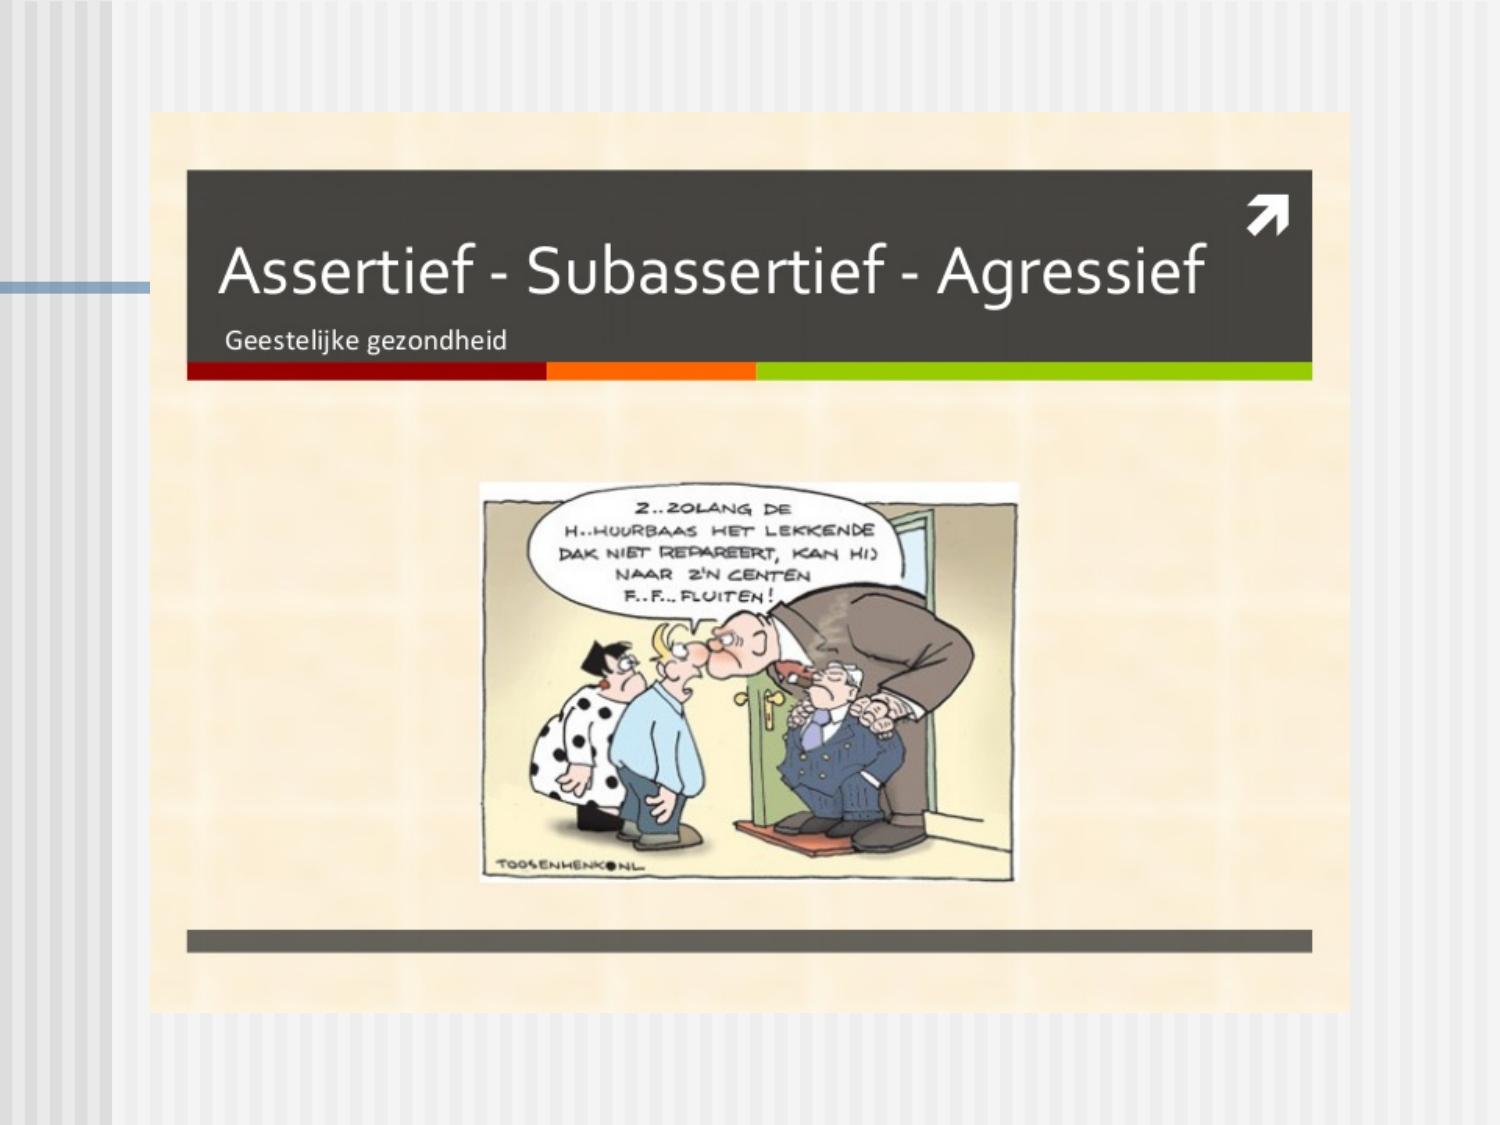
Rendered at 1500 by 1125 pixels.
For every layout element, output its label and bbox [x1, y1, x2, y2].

picture [149, 112, 1351, 1013]
